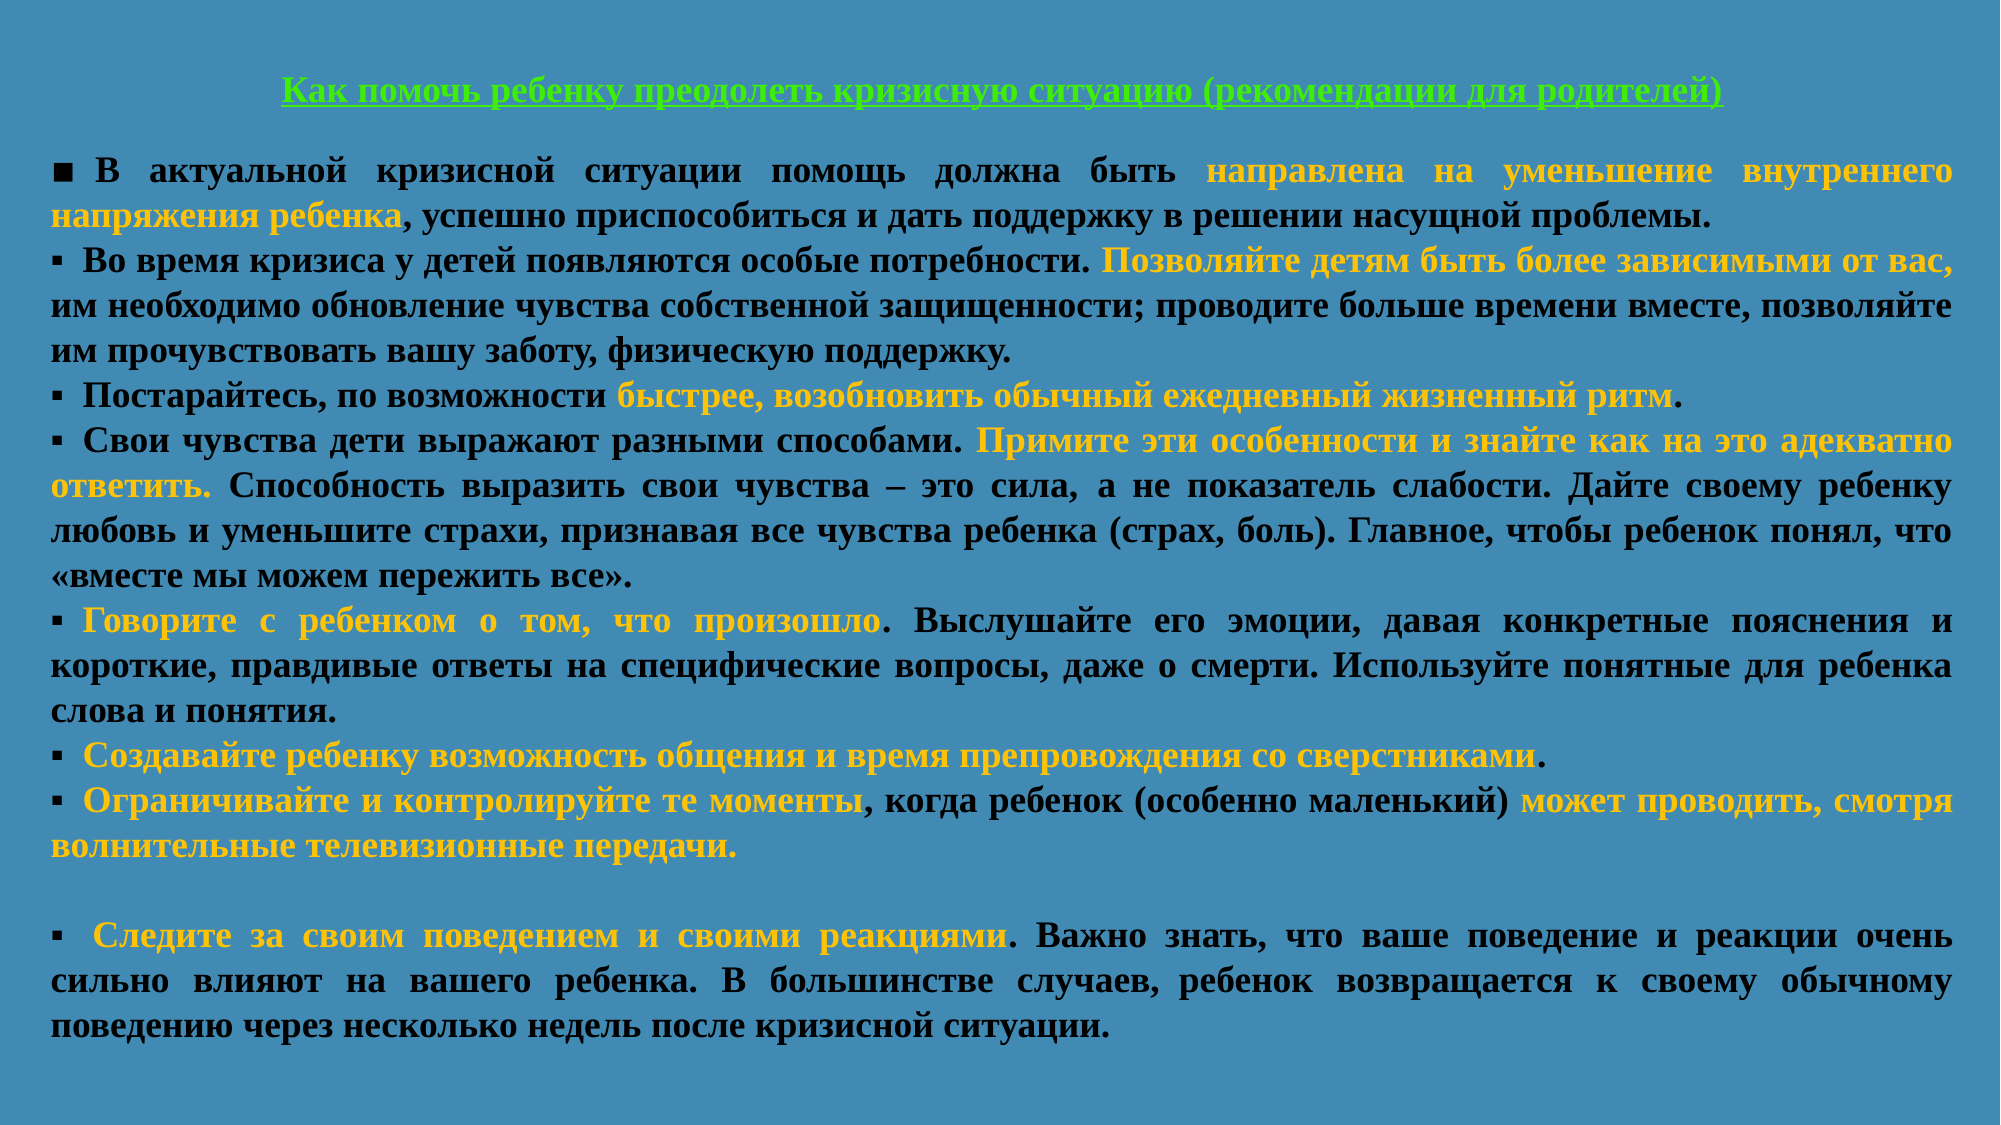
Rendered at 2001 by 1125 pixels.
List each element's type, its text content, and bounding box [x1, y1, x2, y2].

text_box Как помочь ребенку преодолеть кризисную ситуацию (рекомендации для родителей) ▪ В актуальной кризисной ситуации помощь должна быть направлена на уменьшение внутреннего напряжения ребенка, успешно приспособиться и дать поддержку в решении насущной проблемы. ▪ Во время кризиса у детей появляются особые потребности. Позволяйте детям быть более зависимыми от вас, им необходимо обновление чувства собственной защищенности; проводите больше времени вместе, позволяйте им прочувствовать вашу заботу, физическую поддержку. ▪ Постарайтесь, по возможности быстрее, возобновить обычный ежедневный жизненный ритм. ▪ Свои чувства дети выражают разными способами. Примите эти особенности и знайте как на это адекватно ответить. Способность выразить свои чувства – это сила, а не показатель слабости. Дайте своему ребенку любовь и уменьшите страхи, признавая все чувства ребенка (страх, боль). Главное, чтобы ребенок понял, что «вместе мы можем пережить все». ▪ Говорите с ребенком о том, что произошло. Выслушайте его эмоции, давая конкретные пояснения и короткие, правдивые ответы на специфические вопросы, даже о смерти. Используйте понятные для ребенка слова и понятия. ▪ Создавайте ребенку возможность общения и время препровождения со сверстниками. ▪ Ограничивайте и контролируйте те моменты, когда ребенок (особенно маленький) может проводить, смотря волнительные телевизионные передачи. ▪ Следите за своим поведением и своими реакциями. Важно знать, что ваше поведение и реакции очень сильно влияют на вашего ребенка. В большинстве случаев, ребенок возвращается к своему обычному поведению через несколько недель после кризисной ситуации. [35, 57, 1969, 1053]
